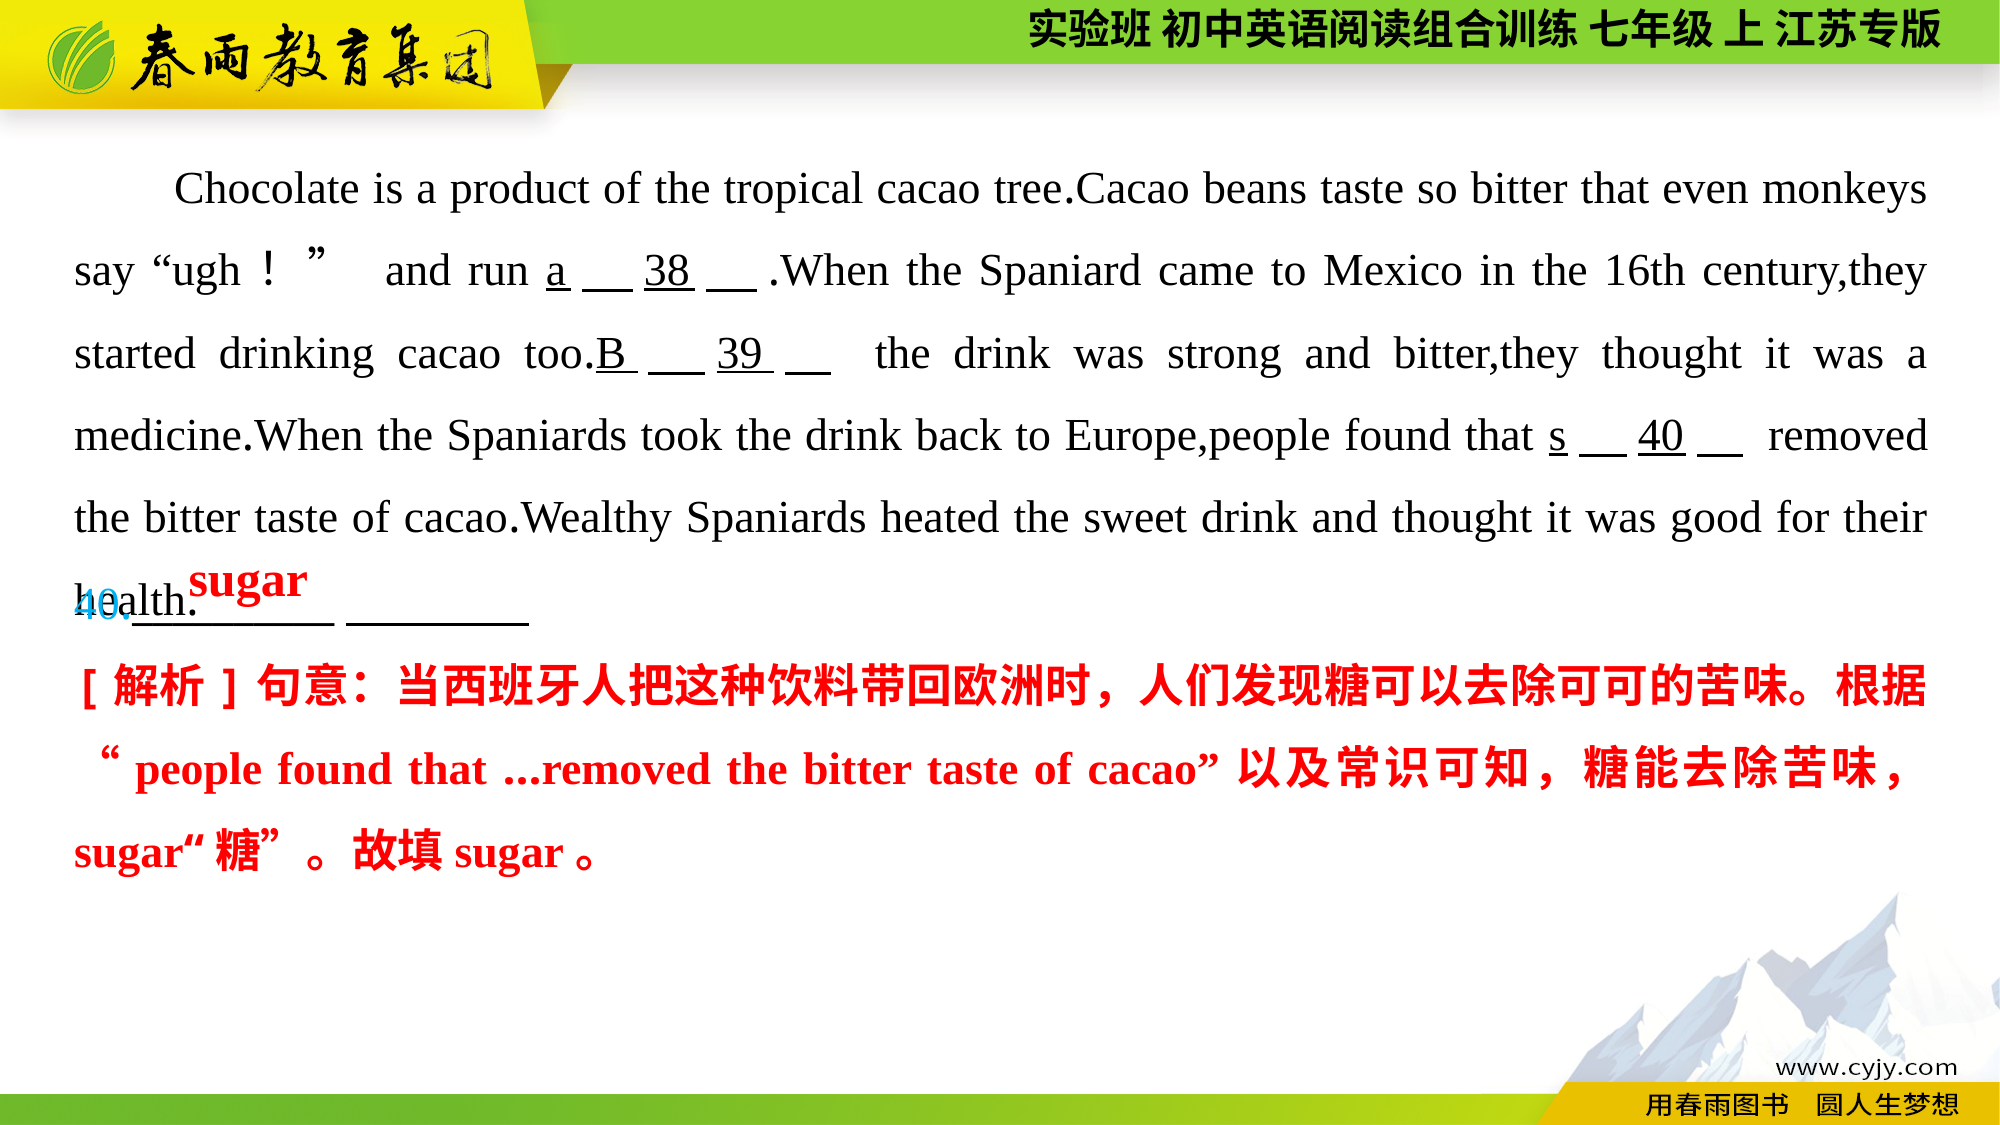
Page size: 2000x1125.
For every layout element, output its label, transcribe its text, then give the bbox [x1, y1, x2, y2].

text_box 40.__________ [59, 538, 1059, 621]
text_box sugar [173, 538, 324, 614]
list Chocolate is a product of the tropical cacao tree.Cacao beans taste so bitter that even monkeys say “ugh！” and run a 38 .When the Spaniard came to Mexico in the 16th century,they started drinking cacao too.B 39 the drink was strong and bitter,they thought it was a medicine.When the Spaniards took the drink back to Europe,people found that s 40 removed the bitter taste of cacao.Wealthy Spaniards heated the sweet drink and thought it was good for their health. [59, 122, 1944, 544]
text_box [解析]句意：当西班牙人把这种饮料带回欧洲时，人们发现糖可以去除可可的苦味。根据“people found that ...removed the bitter taste of cacao”以及常识可知，糖能去除苦味， sugar“糖”。故填sugar。 [59, 621, 1944, 884]
picture [0, 0, 2000, 1125]
